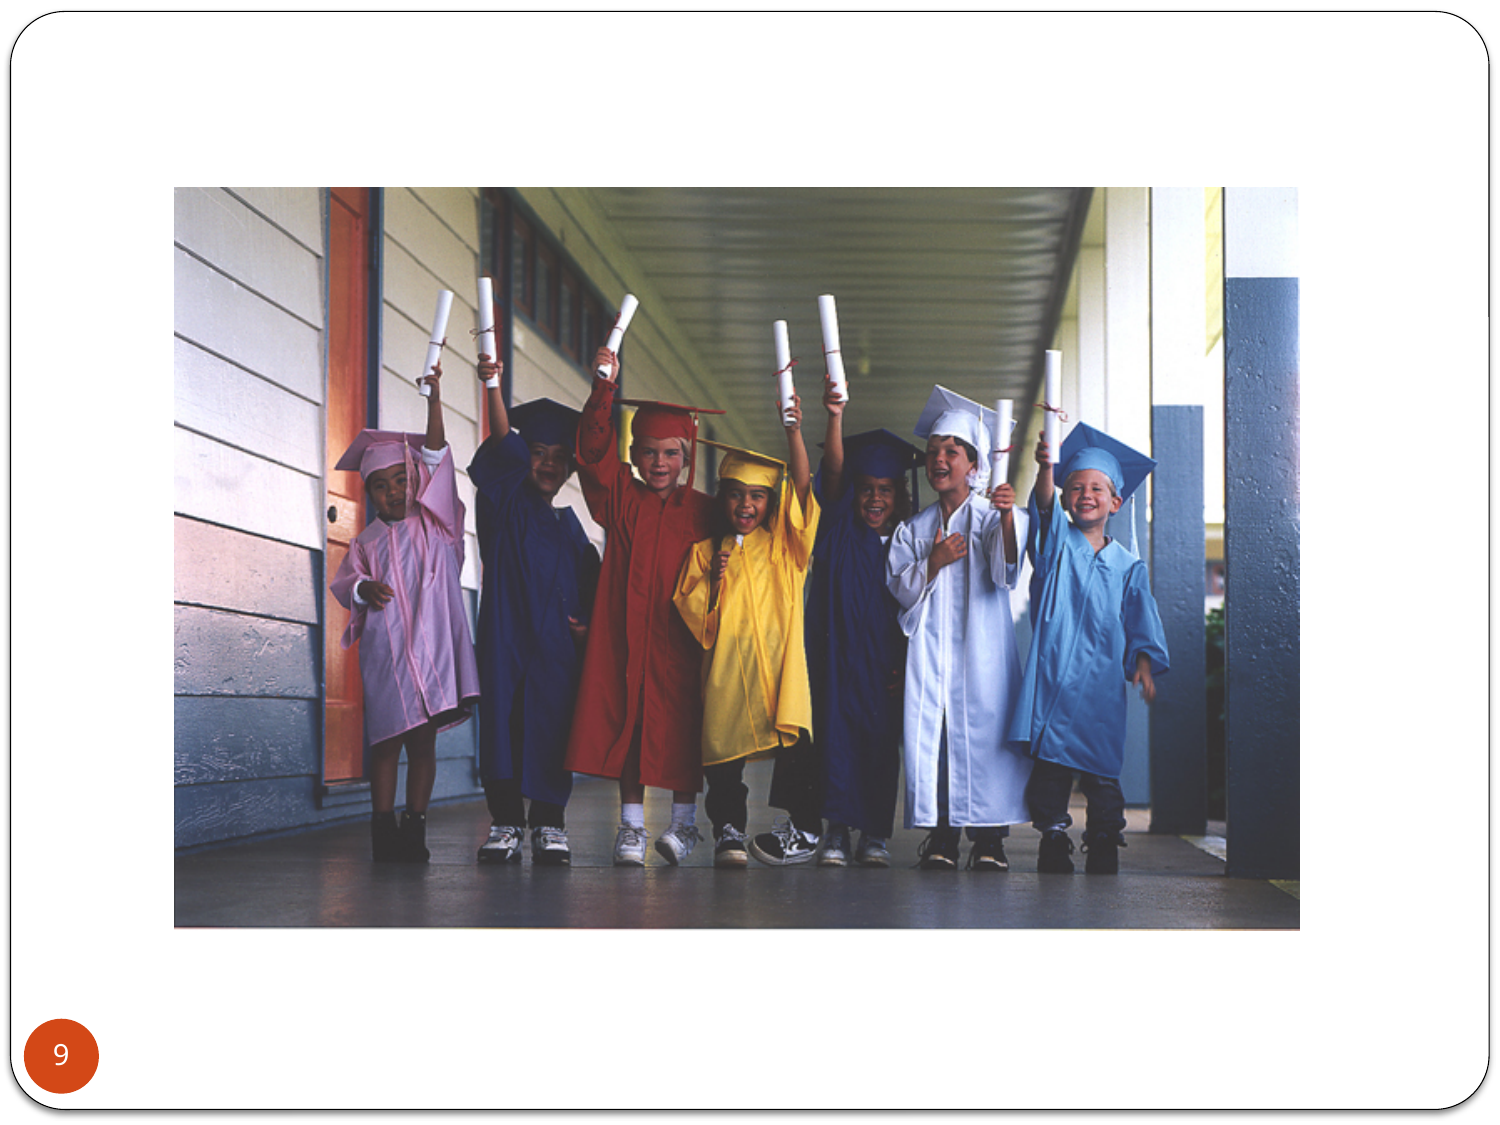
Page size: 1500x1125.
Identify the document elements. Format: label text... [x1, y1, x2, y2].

slide_number 9 [23, 1018, 99, 1094]
picture [174, 187, 1301, 931]
